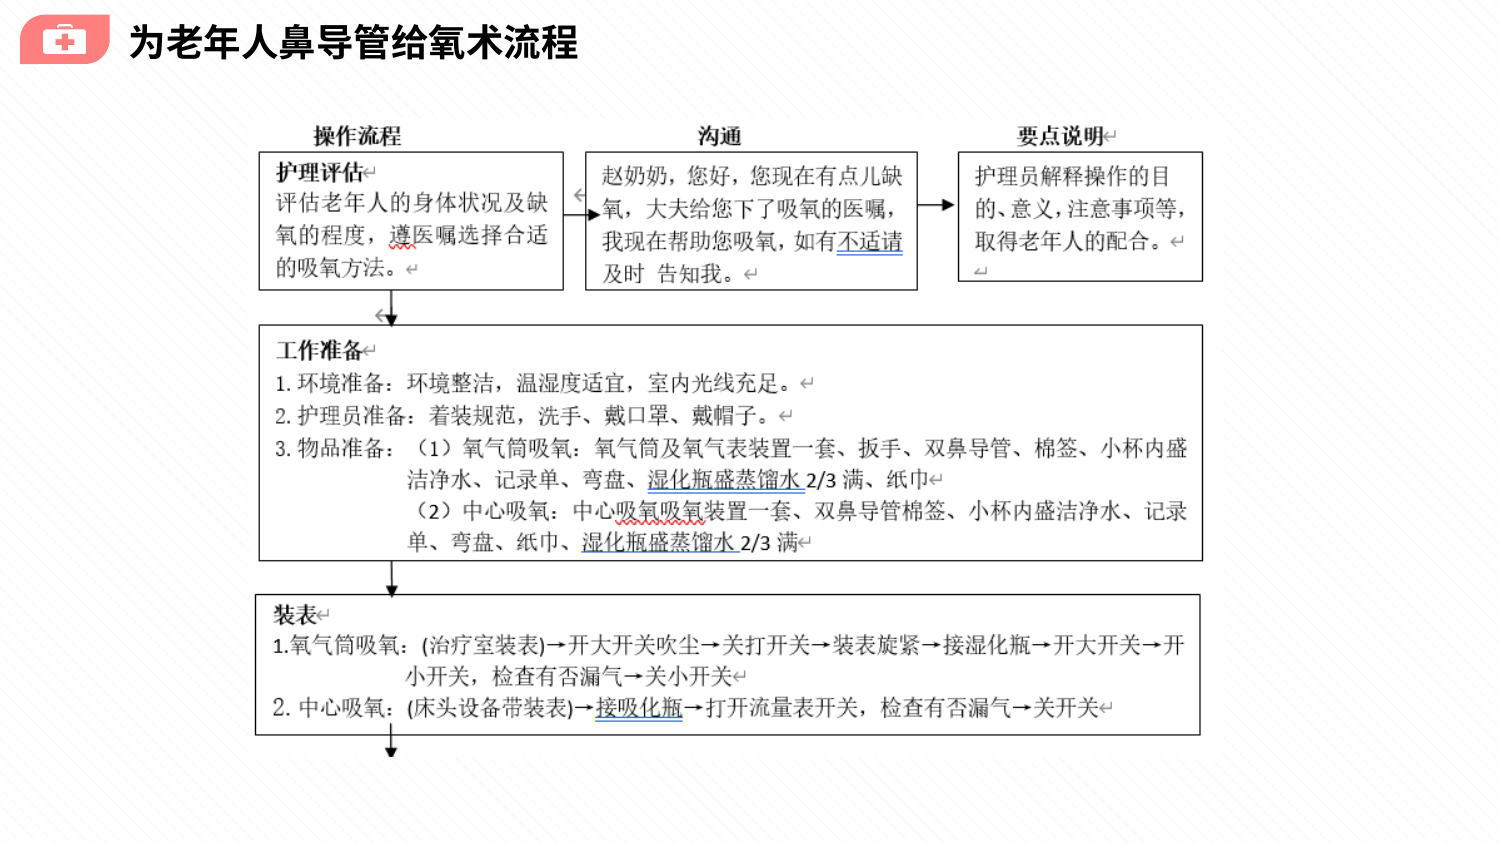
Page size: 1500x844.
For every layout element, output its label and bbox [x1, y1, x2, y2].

picture [250, 119, 1222, 757]
text_box [19, 11, 863, 73]
